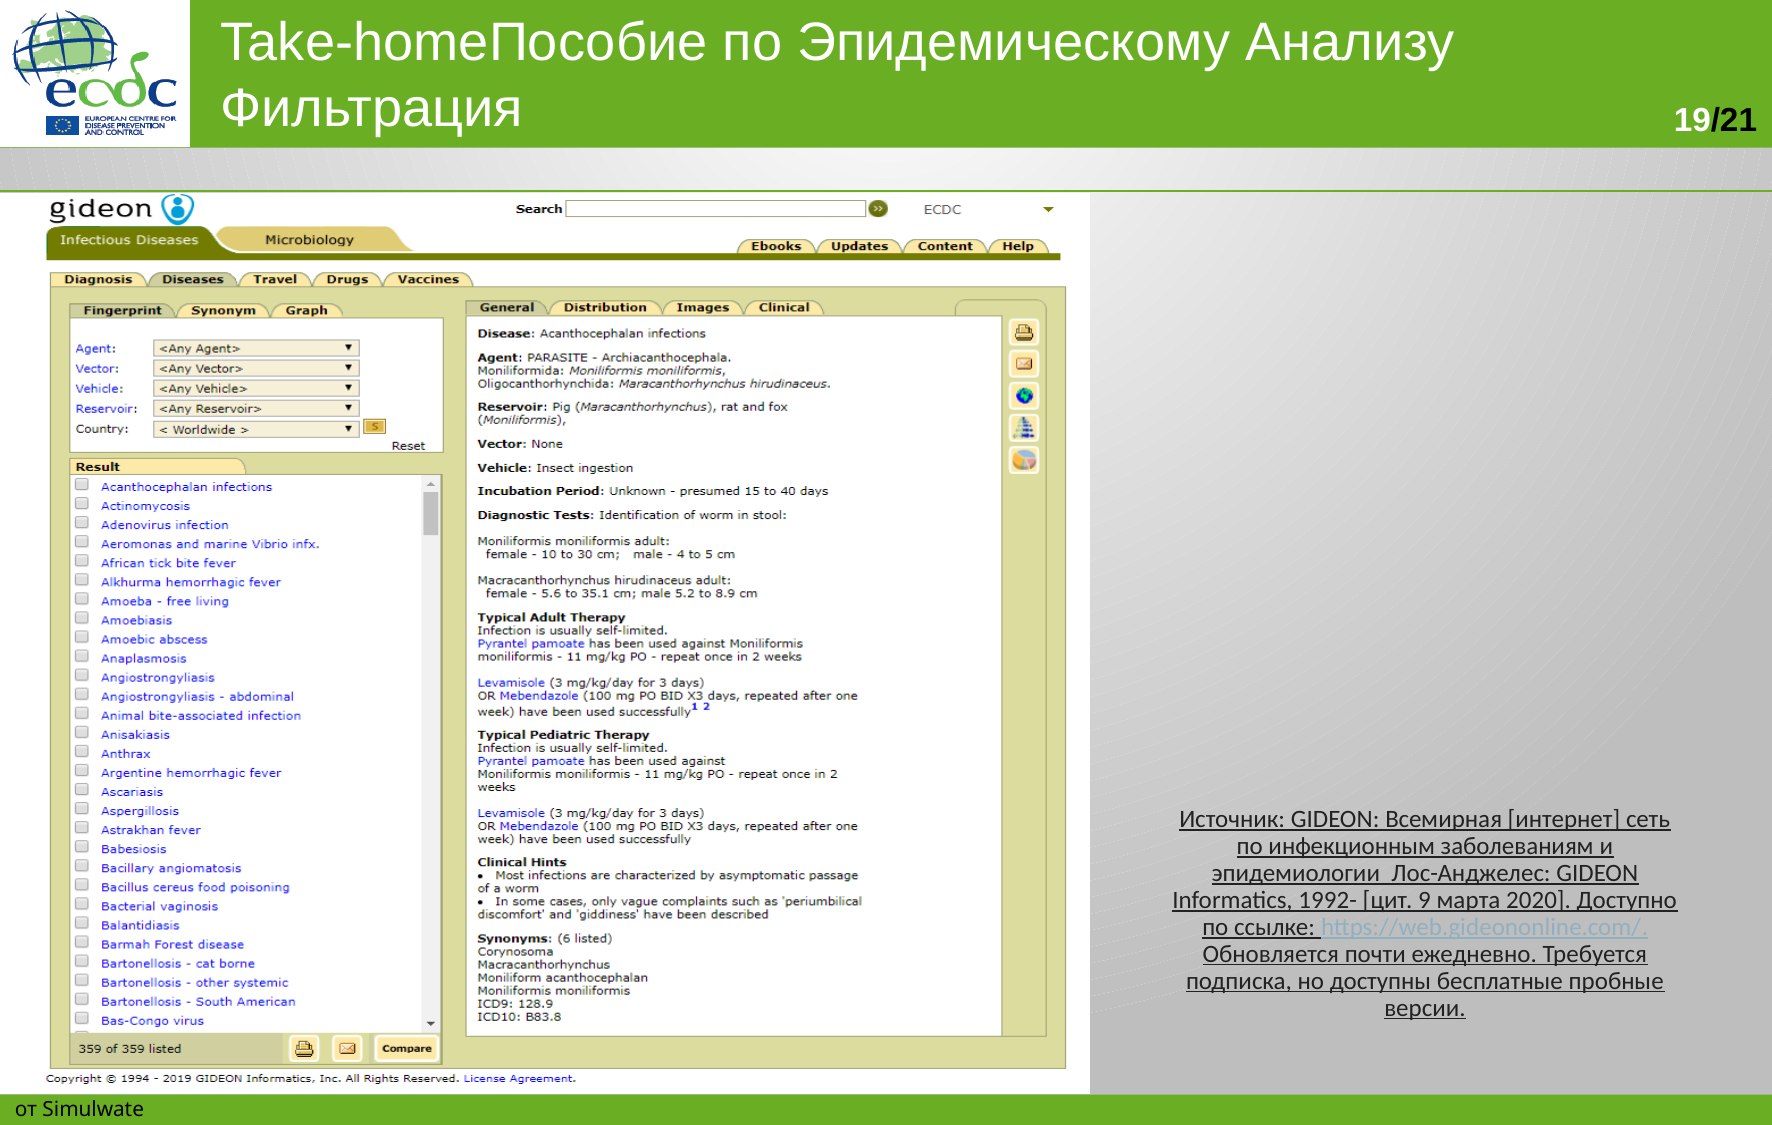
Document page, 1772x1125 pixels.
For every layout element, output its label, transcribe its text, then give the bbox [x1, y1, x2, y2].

picture [0, 193, 1090, 1095]
text_box Источник: GIDEON: Всемирная [интернет] сеть по инфекционным заболеваниям и эпидемиологии Лос-Анджелес: GIDEON Informatics, 1992- [цит. 9 марта 2020]. Доступно по ссылке: https://web.gideononline.com/. Обновляется почти ежедневно. Требуется подписка, но доступны бесплатные пробные версии. [1151, 798, 1699, 1029]
picture [0, 0, 190, 147]
